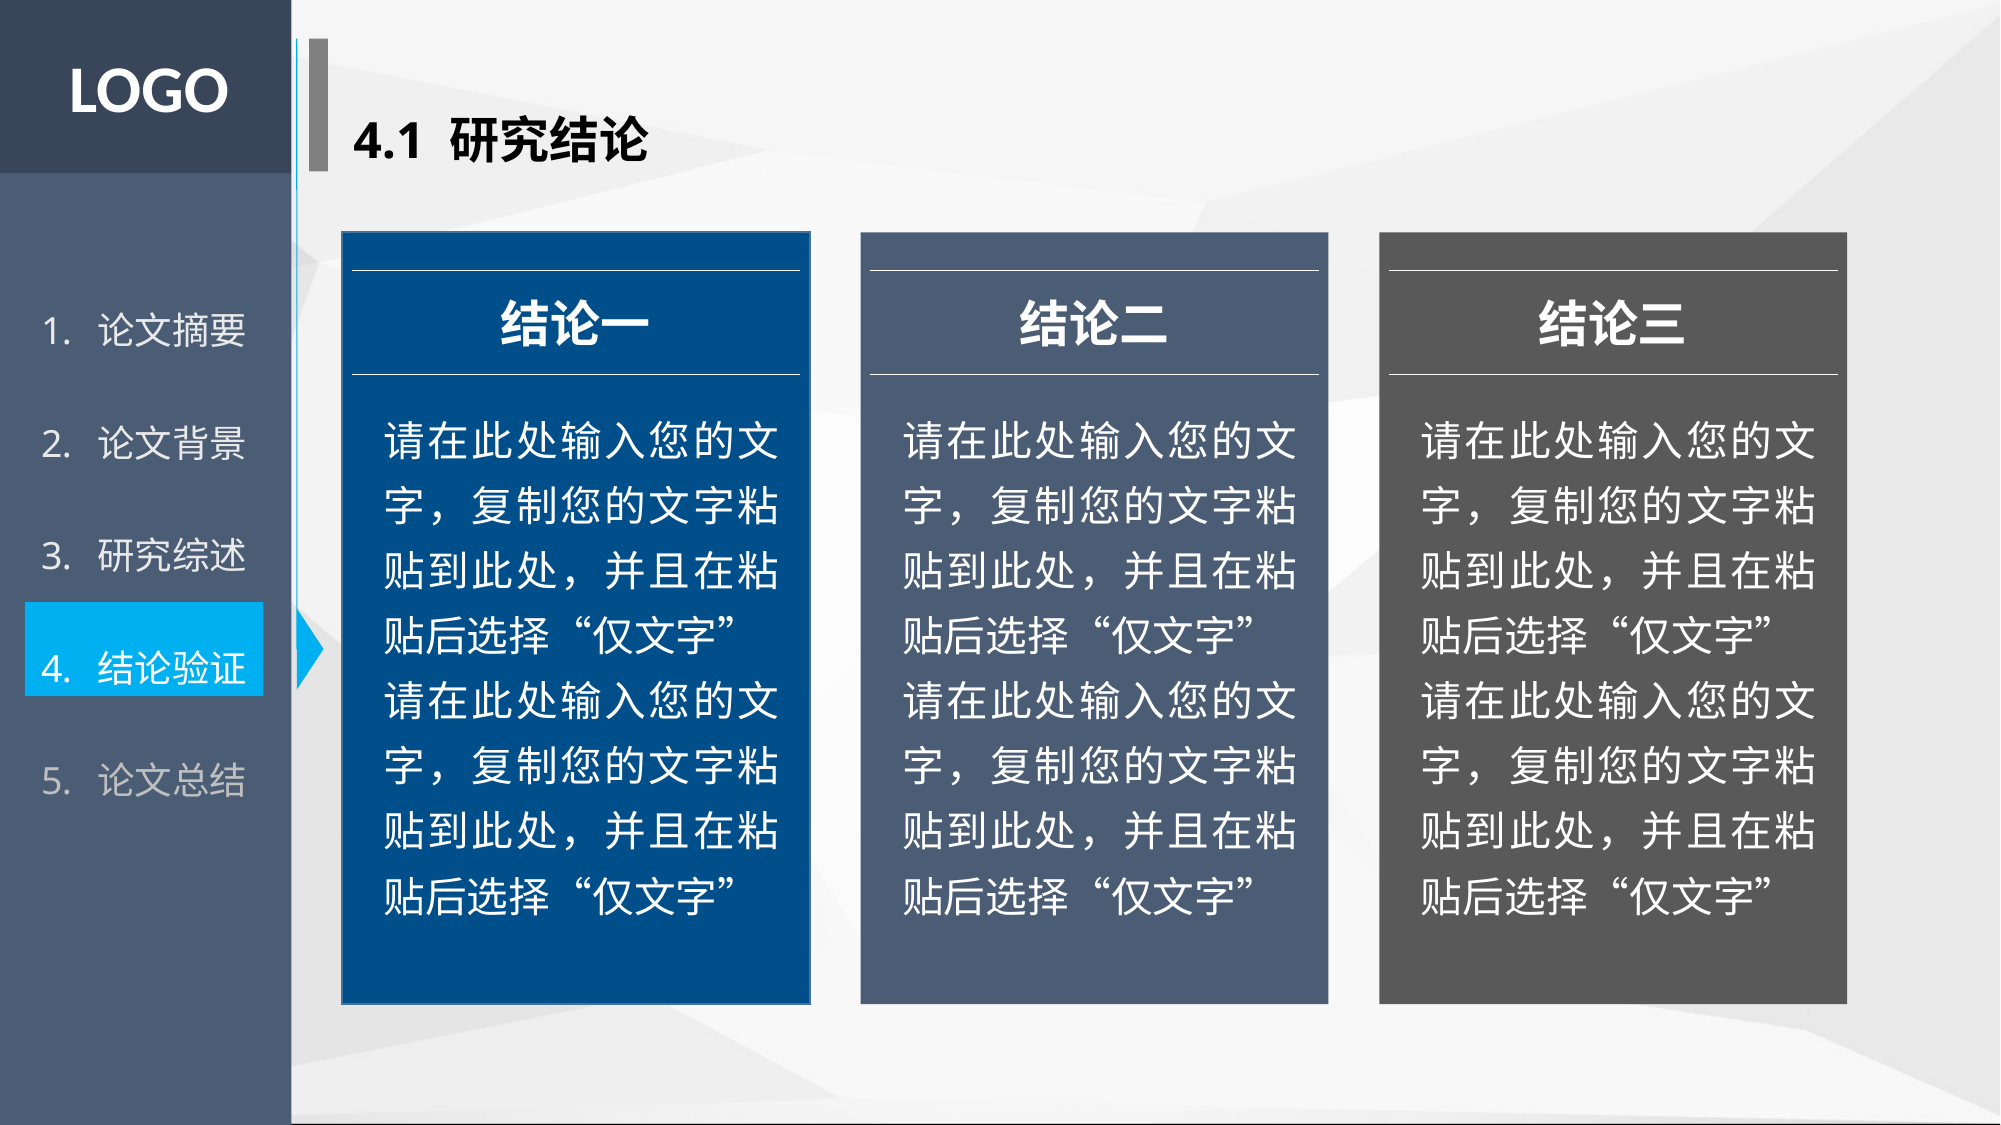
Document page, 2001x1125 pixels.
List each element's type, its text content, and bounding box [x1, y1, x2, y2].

picture [292, 0, 2001, 1125]
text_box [342, 232, 810, 1005]
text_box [860, 232, 1329, 1005]
text_box 论文摘要 论文背景 研究综述 结论验证 论文总结 [26, 232, 263, 602]
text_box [24, 602, 324, 697]
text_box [1379, 232, 1848, 1005]
text_box 论文摘要 论文背景 研究综述 结论验证 论文总结 [26, 697, 263, 810]
text_box [308, 38, 329, 172]
text_box 4.1 研究结论 [338, 101, 665, 177]
text_box LOGO [54, 38, 245, 134]
